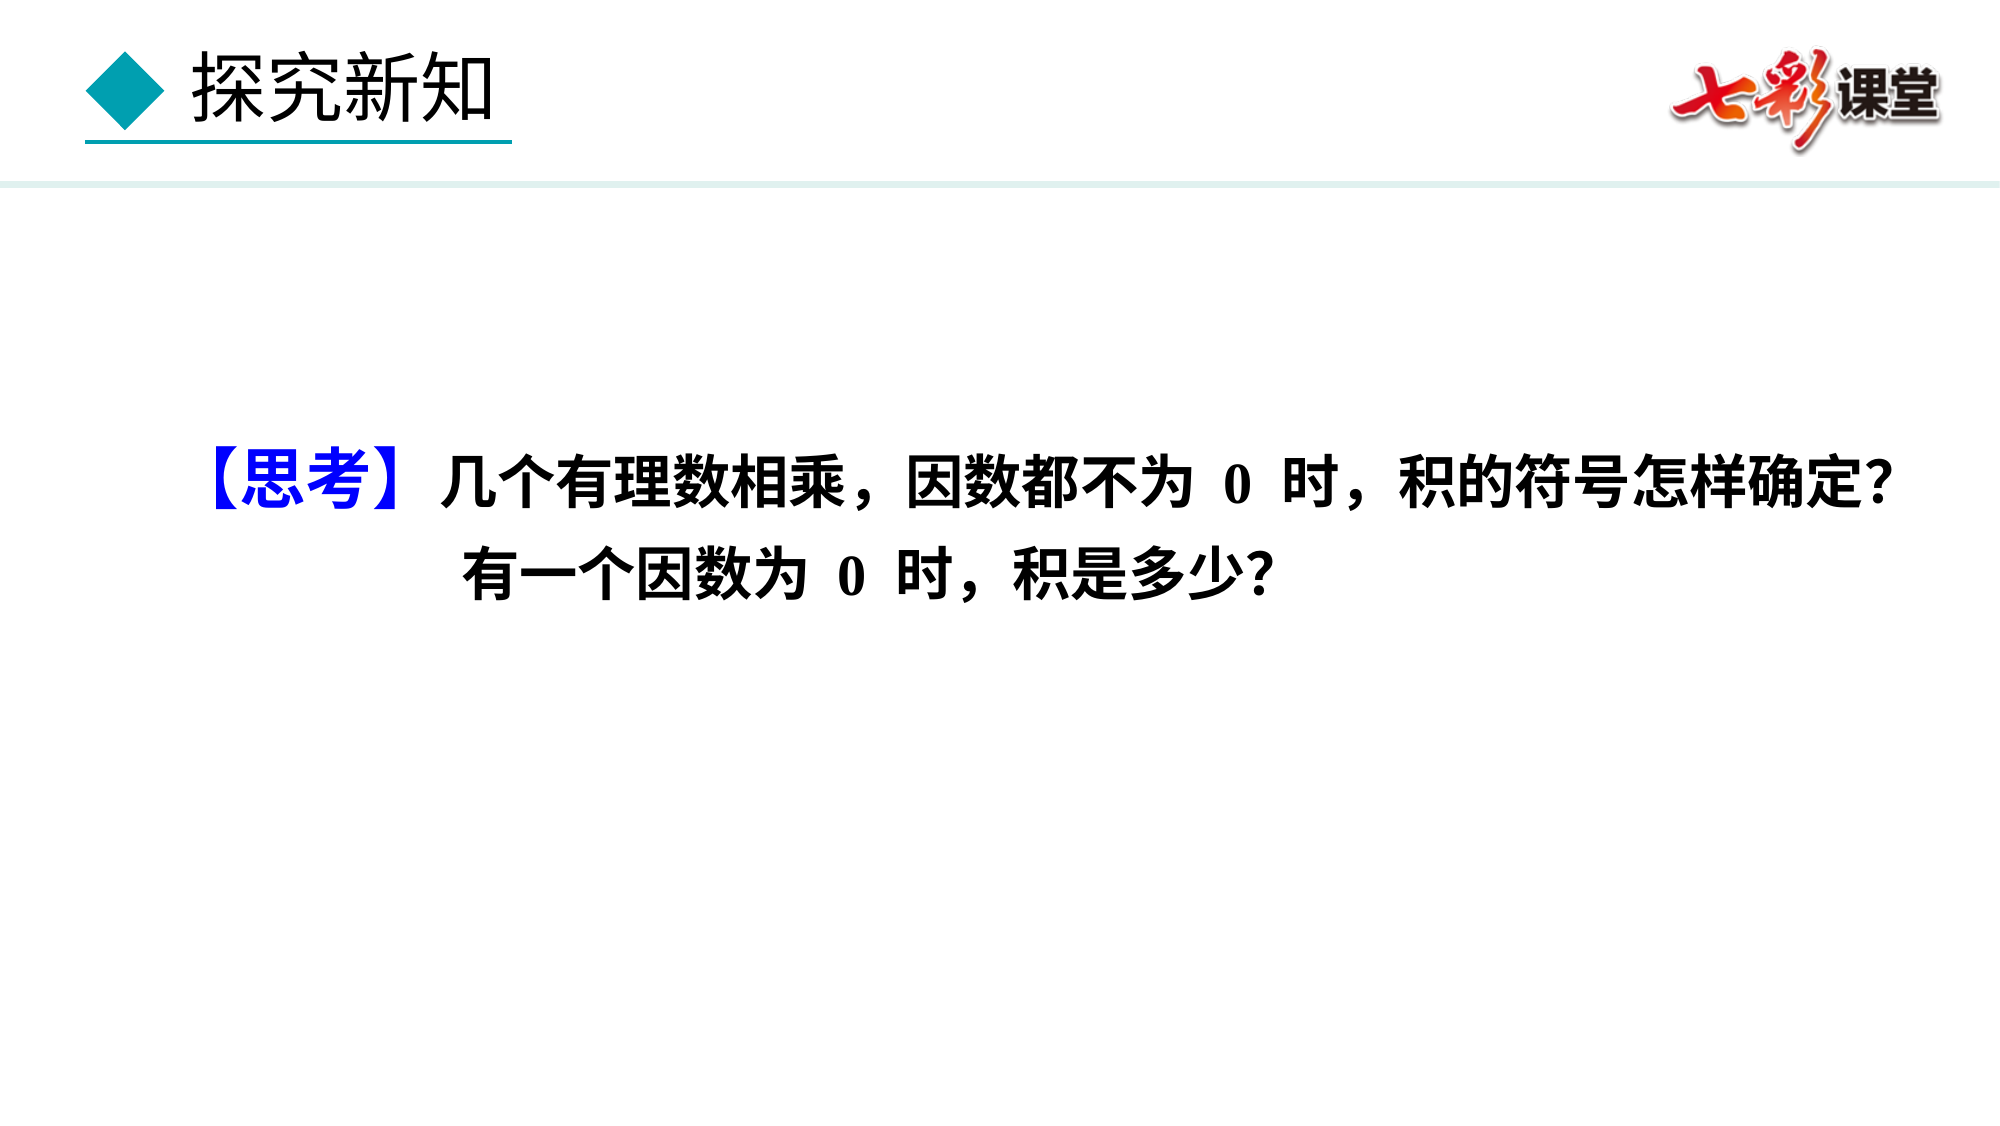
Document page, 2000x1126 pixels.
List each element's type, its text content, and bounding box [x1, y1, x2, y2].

text_box 【思考】几个有理数相乘，因数都不为 0 时，积的符号怎样确定？ 有一个因数为 0 时，积是多少？ [152, 402, 1928, 618]
picture [1666, 42, 1948, 157]
